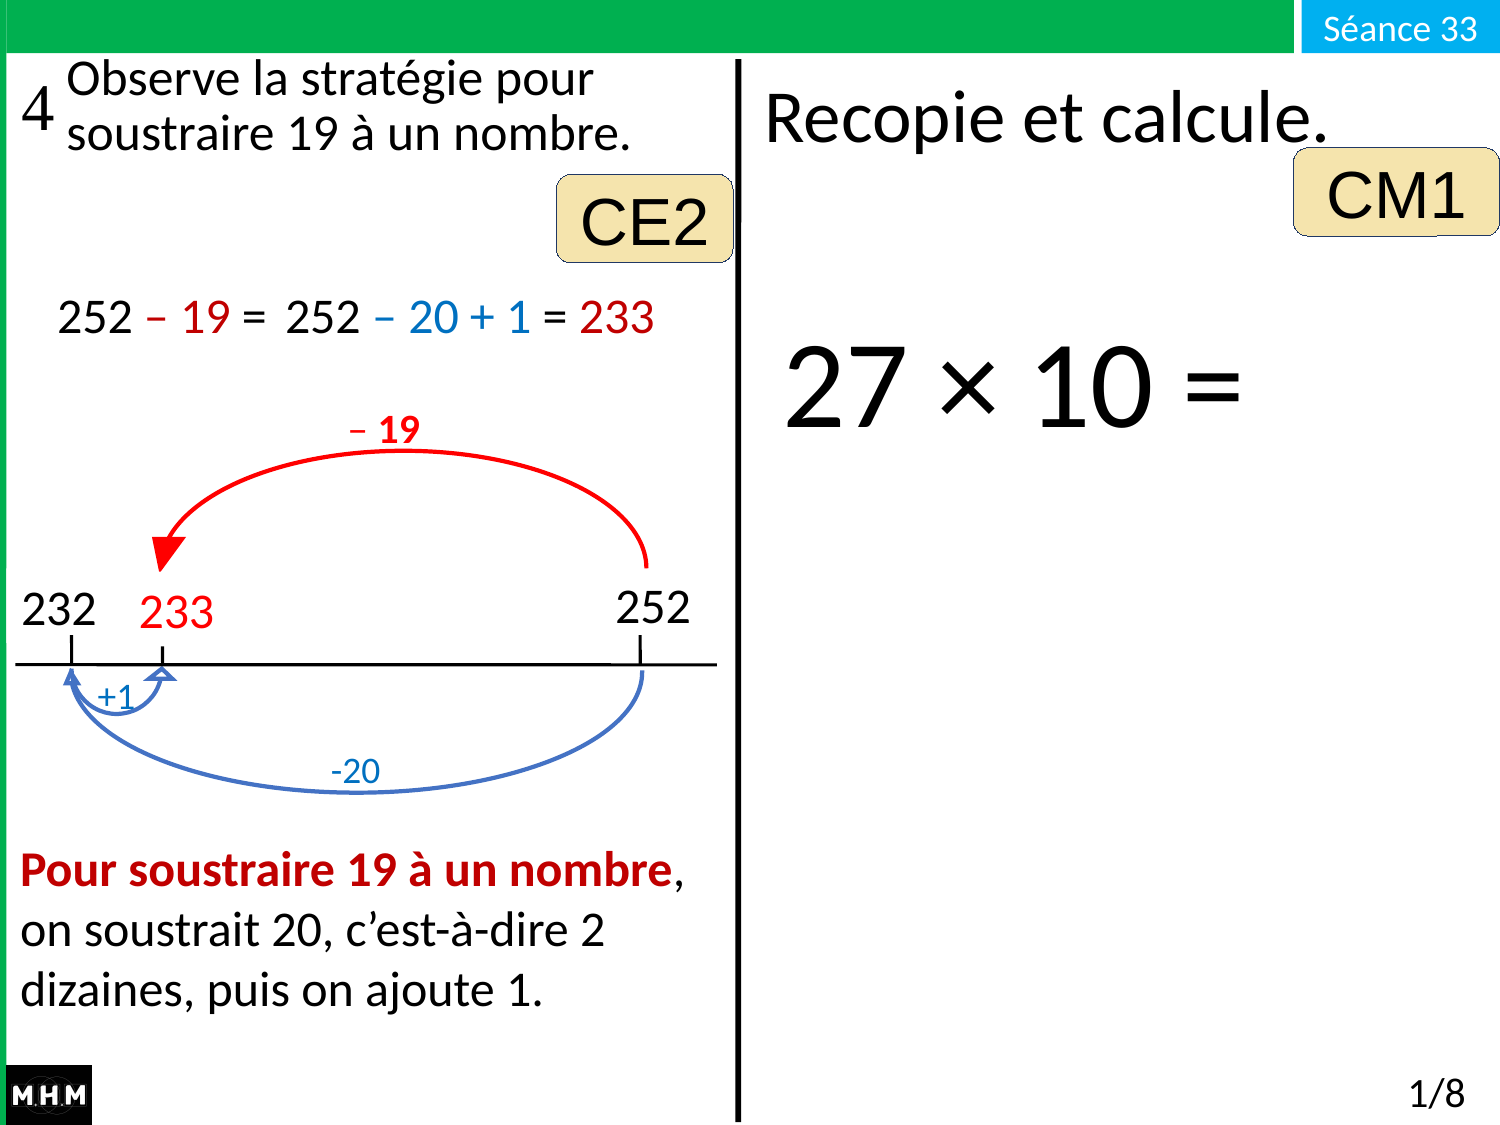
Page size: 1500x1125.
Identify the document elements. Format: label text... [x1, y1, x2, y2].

text_box [62, 673, 82, 710]
text_box CE2 [556, 174, 734, 263]
text_box Observe la stratégie pour soustraire 19 à un nombre. [51, 42, 770, 171]
text_box – 19 [332, 394, 455, 460]
text_box 252 [600, 565, 711, 641]
text_box 27 × 10 = [767, 295, 1275, 460]
text_box Recopie et calcule. [749, 54, 1424, 183]
text_box 252 – 19 = [42, 275, 285, 351]
text_box [455, 672, 645, 788]
text_box Pour soustraire 19 à un nombre, on soustrait 20, c’est-à-dire 2 dizaines, puis on ajoute 1. [5, 829, 760, 1025]
text_box 232 [6, 568, 116, 643]
picture [6, 1065, 92, 1125]
text_box +1 [82, 672, 159, 724]
text_box [159, 672, 178, 690]
text_box 233 [123, 571, 230, 647]
text_box CM1 [1293, 147, 1500, 237]
text_box ? [120, 570, 205, 645]
text_box -20 [241, 738, 455, 798]
text_box [455, 451, 649, 569]
text_box [151, 453, 332, 570]
text_box 252 – 20 + 1 = 233 [270, 271, 671, 347]
list 1/8 [1373, 1064, 1500, 1125]
text_box [95, 724, 241, 785]
text_box [69, 673, 82, 701]
